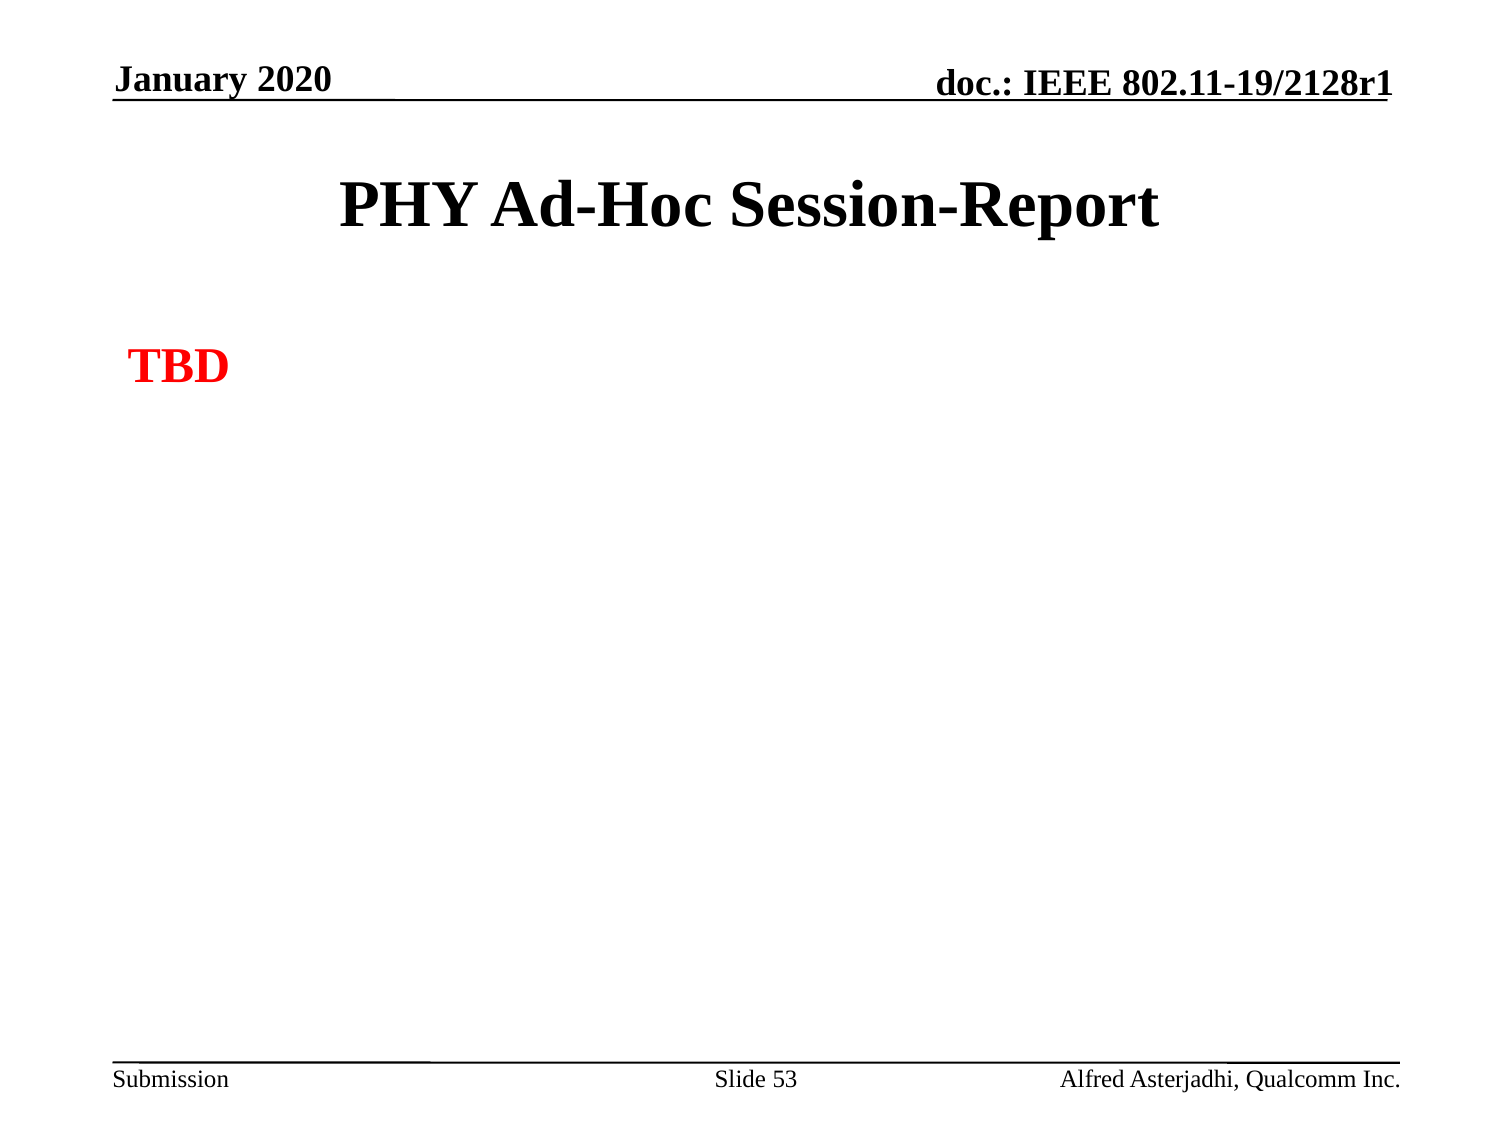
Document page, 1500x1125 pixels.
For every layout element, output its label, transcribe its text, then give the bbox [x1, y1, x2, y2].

slide_number Slide 53 [712, 1061, 800, 1123]
footer Alfred Asterjadhi, Qualcomm Inc. [878, 1061, 1402, 1093]
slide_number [114, 54, 493, 100]
title PHY Ad-Hoc Session-Report [112, 112, 1388, 288]
list TBD [112, 324, 1388, 1000]
